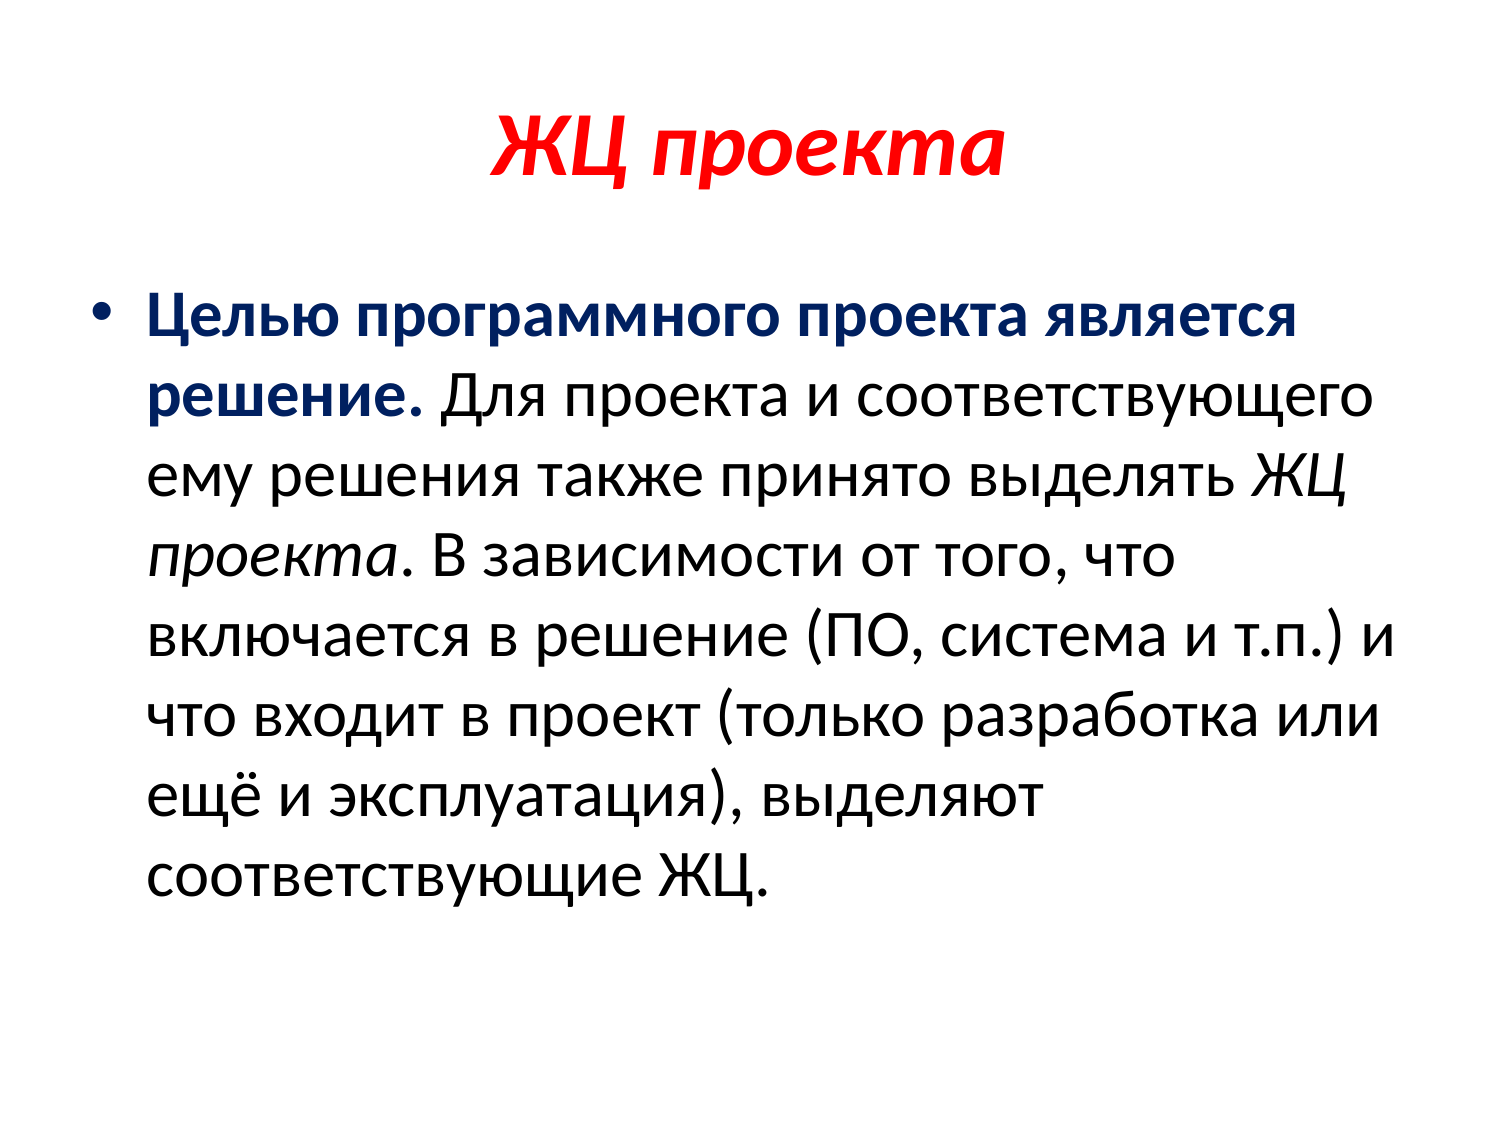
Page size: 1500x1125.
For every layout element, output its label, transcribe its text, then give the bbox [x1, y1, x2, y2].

title ЖЦ проекта [75, 45, 1425, 233]
list Целью программного проекта является решение. Для проекта и соответствующего ему решения также принято выделять ЖЦ проекта. В зависимости от того, что включается в решение (ПО, система и т.п.) и что входит в проект (только разработка или ещё и эксплуатация), выделяют соответствующие ЖЦ. [75, 262, 1425, 1005]
